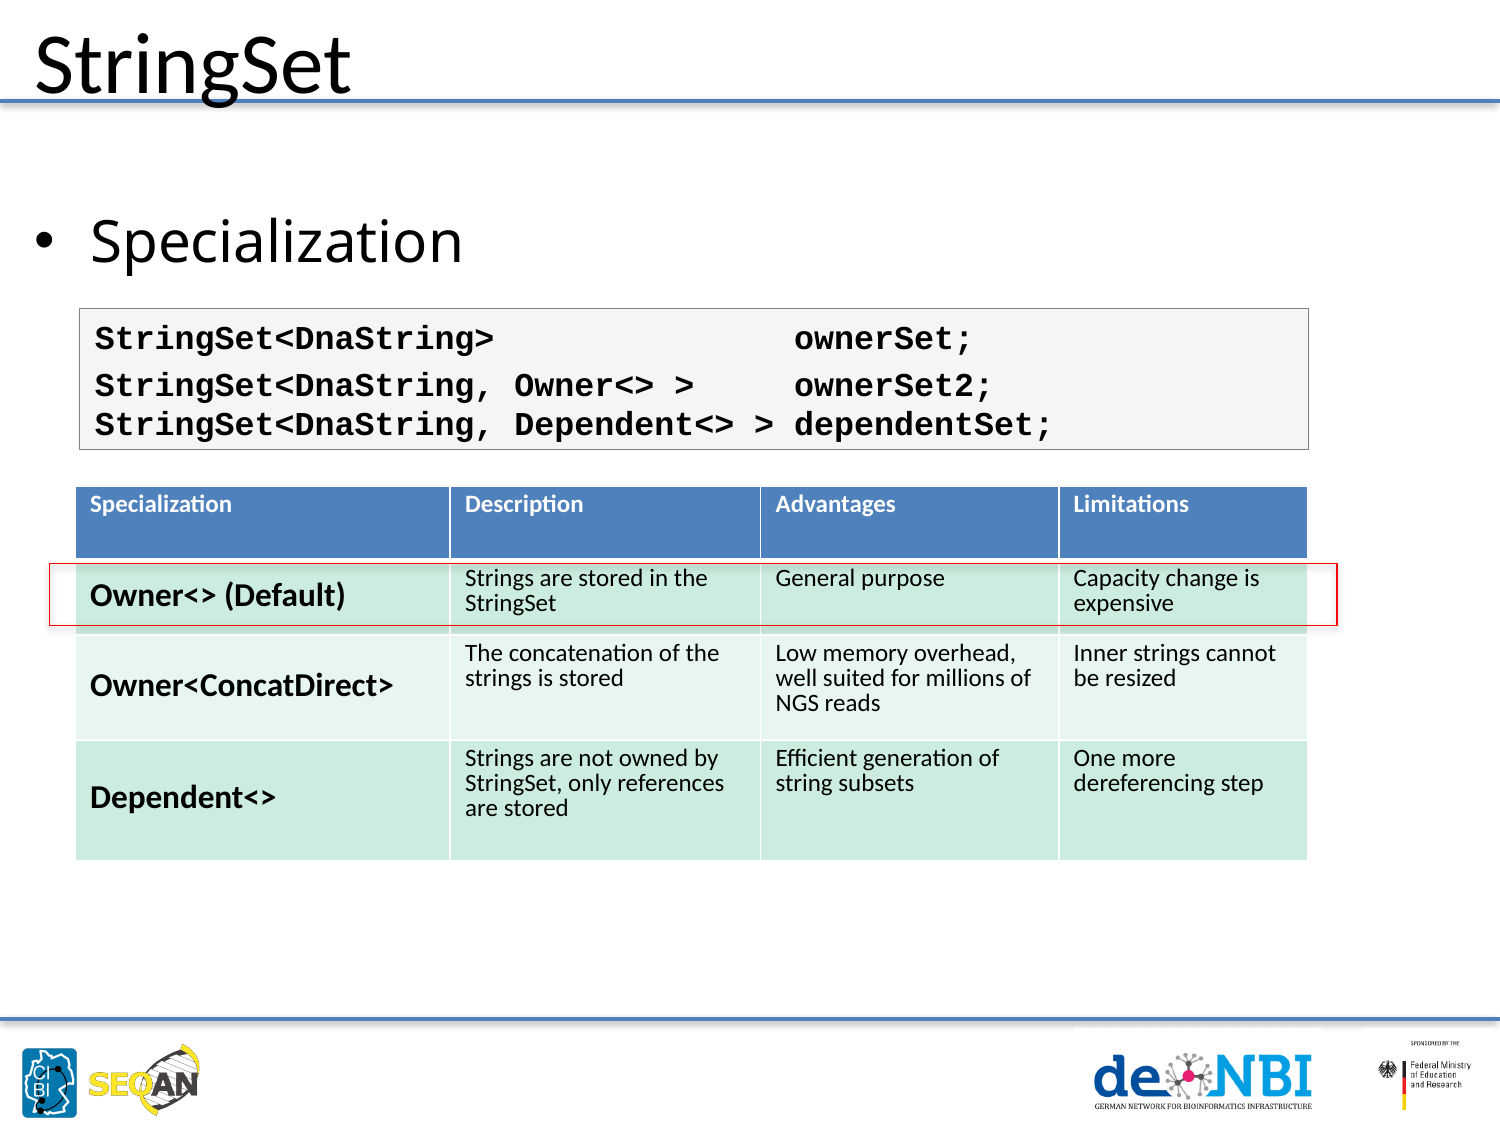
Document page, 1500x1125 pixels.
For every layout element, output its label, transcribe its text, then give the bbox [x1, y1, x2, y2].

picture [75, 1042, 202, 1121]
picture [31, 1060, 40, 1071]
table_header Limitations [1060, 487, 1307, 558]
table_cell Low memory overhead, well suited for millions of NGS reads [761, 636, 1058, 739]
picture [40, 1051, 48, 1059]
table_cell The concatenation of the strings is stored [451, 636, 760, 739]
table_cell Strings are not owned by StringSet, only references are stored [451, 741, 760, 860]
table_cell Owner<ConcatDirect> [76, 636, 449, 739]
picture [33, 1108, 44, 1113]
table_header Advantages [761, 487, 1058, 558]
table_header Description [451, 487, 760, 558]
text_box Specialization [19, 196, 1370, 862]
table_cell Efficient generation of string subsets [761, 741, 1058, 860]
text_box StringSet [19, 0, 1370, 119]
table_header Specialization [76, 487, 449, 558]
text_box StringSet<DnaString> ownerSet; StringSet<DnaString, Owner<> > ownerSet2; StringSet<DnaString, Dependent<> > dependentSet; [79, 308, 1309, 450]
text_box [49, 563, 1338, 626]
table_cell One more dereferencing step [1060, 741, 1307, 860]
picture [1074, 1028, 1322, 1122]
table_cell Inner strings cannot be resized [1060, 636, 1307, 739]
table_cell Dependent<> [76, 741, 449, 860]
